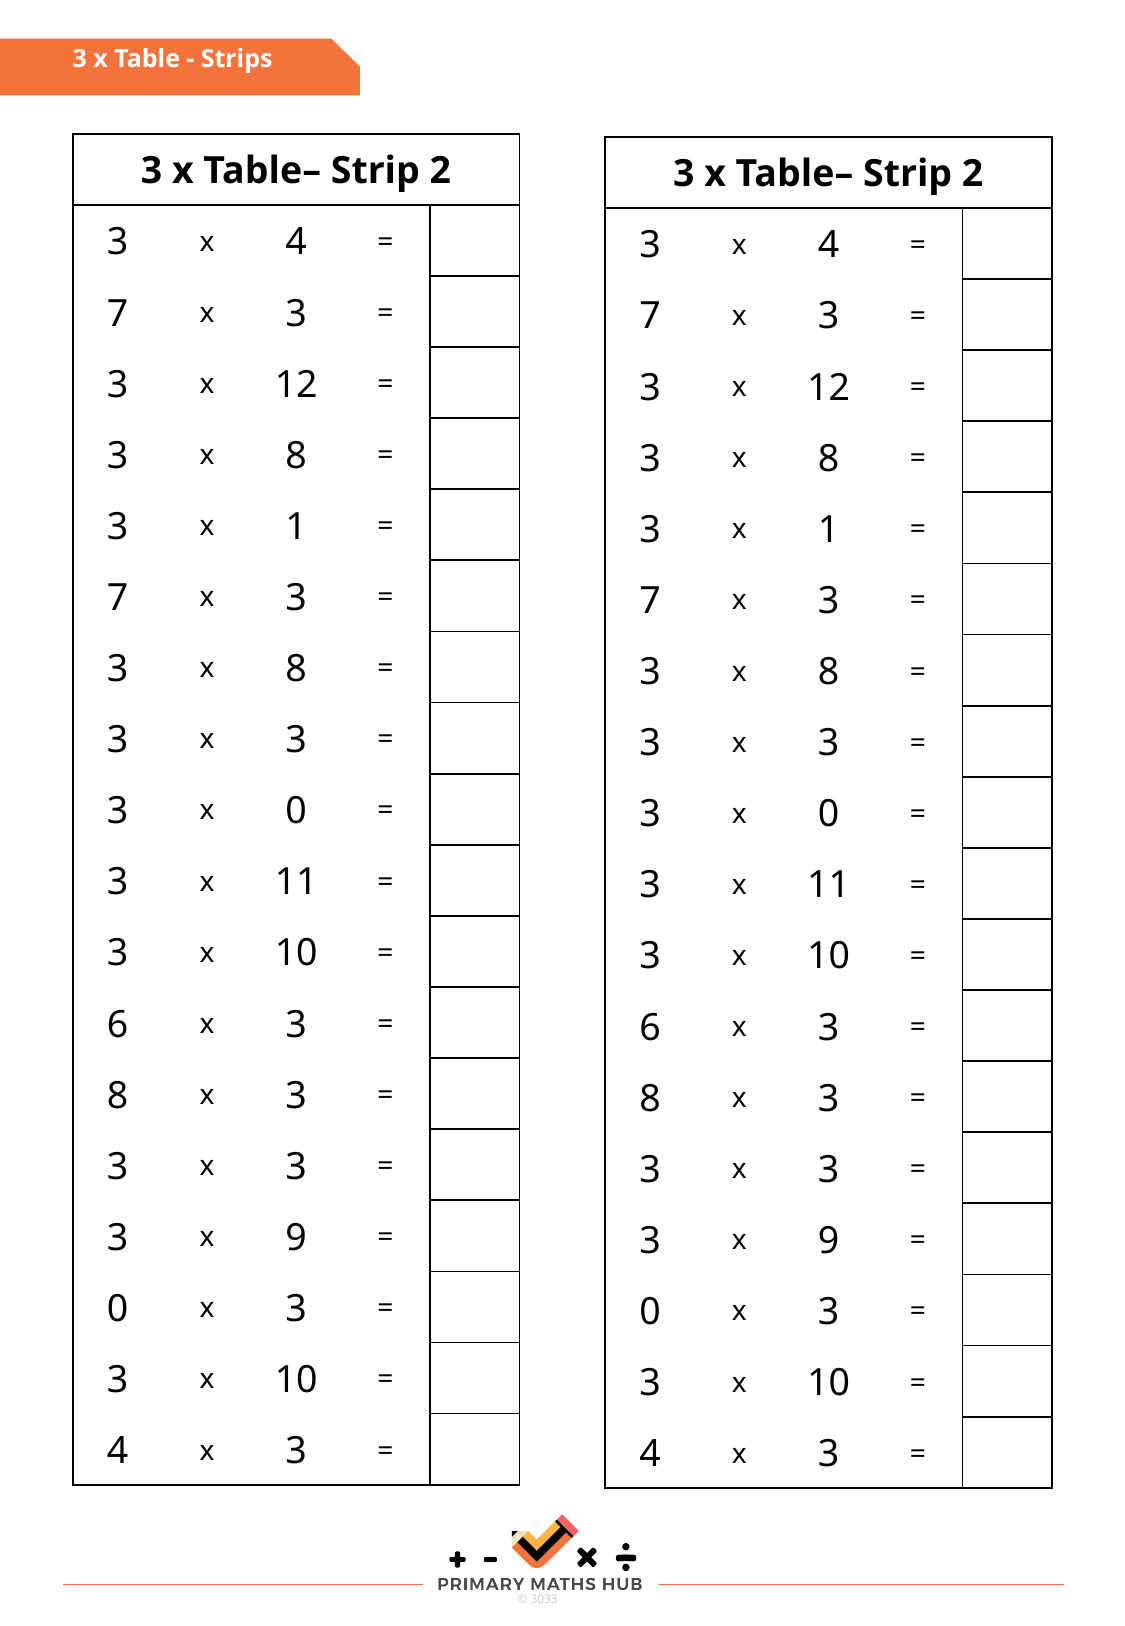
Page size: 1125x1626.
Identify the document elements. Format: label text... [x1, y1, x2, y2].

table_cell x [695, 777, 784, 848]
table_cell [963, 564, 1051, 634]
table_cell = [341, 916, 429, 987]
table_cell [963, 707, 1051, 776]
table_cell 3 [606, 350, 695, 421]
table_cell 9 [784, 1203, 873, 1274]
table_cell 3 [74, 774, 162, 845]
table_cell 0 [606, 1274, 695, 1346]
table_cell x [162, 1129, 252, 1200]
table_cell 0 [74, 1271, 162, 1343]
table_cell x [162, 1414, 252, 1484]
table_cell [431, 632, 519, 702]
table_cell x [162, 987, 252, 1058]
table_cell 8 [606, 1061, 695, 1132]
table_cell 3 [784, 990, 873, 1061]
table_cell 3 [74, 418, 162, 489]
table_cell 3 [606, 635, 695, 706]
table_cell [431, 419, 519, 488]
table_cell = [873, 209, 962, 279]
table_cell 3 [74, 206, 162, 276]
table_cell x [162, 560, 252, 631]
table_cell = [873, 1274, 962, 1346]
table_cell x [162, 916, 252, 987]
table_cell x [695, 848, 784, 919]
table_cell 3 [606, 209, 695, 279]
table_cell 3 [252, 987, 341, 1058]
table_cell [431, 348, 519, 417]
table_cell [431, 1272, 519, 1342]
table_cell 0 [252, 774, 341, 845]
table_cell 3 [74, 631, 162, 703]
table_cell 3 [252, 1129, 341, 1200]
table_cell = [341, 774, 429, 845]
table_cell 3 [606, 421, 695, 492]
table_cell 8 [784, 635, 873, 706]
table_cell [963, 920, 1051, 989]
table_cell 3 [74, 489, 162, 560]
table_cell = [873, 1132, 962, 1203]
table_cell 3 [784, 706, 873, 777]
table_cell = [341, 1200, 429, 1271]
table_cell = [873, 279, 962, 350]
table_cell 7 [606, 279, 695, 350]
table_cell x [695, 279, 784, 350]
text_box © 3033 [429, 1584, 646, 1614]
table_cell 3 [606, 777, 695, 848]
table_cell [431, 988, 519, 1057]
table_cell [963, 1204, 1051, 1274]
table_cell 0 [784, 777, 873, 848]
table_cell [963, 1275, 1051, 1345]
table_cell 3 [252, 1058, 341, 1129]
table_cell x [695, 209, 784, 279]
table_cell 3 [606, 1203, 695, 1274]
table_cell x [695, 919, 784, 990]
table_cell = [873, 706, 962, 777]
table_cell 7 [74, 560, 162, 631]
table_cell [431, 1130, 519, 1199]
table_cell 8 [252, 418, 341, 489]
table_cell [431, 703, 519, 773]
table_cell x [695, 990, 784, 1061]
table_cell 4 [74, 1414, 162, 1484]
table_cell [963, 849, 1051, 918]
table_cell 3 [74, 347, 162, 418]
table_cell 3 [74, 703, 162, 774]
table_cell 3 [784, 563, 873, 635]
table_cell x [162, 774, 252, 845]
table_cell 8 [252, 631, 341, 703]
table_cell = [341, 1058, 429, 1129]
table_cell = [341, 1343, 429, 1414]
table_cell x [162, 489, 252, 560]
table_cell x [695, 350, 784, 421]
table_cell = [873, 421, 962, 492]
table_cell = [341, 560, 429, 631]
table_cell 10 [252, 1343, 341, 1414]
table_cell 3 [252, 703, 341, 774]
table_cell [963, 991, 1051, 1060]
table_cell [431, 1343, 519, 1413]
table_cell [963, 635, 1051, 705]
table_cell [431, 1059, 519, 1128]
table_cell 10 [252, 916, 341, 987]
table_cell 3 [784, 1417, 873, 1487]
table_cell 10 [784, 919, 873, 990]
table_cell = [341, 845, 429, 916]
table_cell x [695, 1274, 784, 1346]
table_cell [431, 846, 519, 915]
table_cell [963, 280, 1051, 349]
table_cell x [162, 347, 252, 418]
table_cell [963, 209, 1051, 278]
table_cell = [341, 987, 429, 1058]
table_cell = [341, 206, 429, 276]
table_cell x [695, 1203, 784, 1274]
table_cell 4 [606, 1417, 695, 1487]
table_cell x [162, 276, 252, 347]
table_cell = [341, 347, 429, 418]
table_cell 11 [252, 845, 341, 916]
table_cell 8 [784, 421, 873, 492]
table_cell 4 [784, 209, 873, 279]
table_cell 3 [252, 1271, 341, 1343]
table_cell 6 [606, 990, 695, 1061]
table_cell x [162, 1343, 252, 1414]
table_cell 3 [606, 919, 695, 990]
table_cell = [341, 631, 429, 703]
text_box 3 x Table - Strips [0, 37, 361, 97]
table_cell x [162, 631, 252, 703]
table_cell 3 [74, 1200, 162, 1271]
table_cell x [162, 703, 252, 774]
table_cell 7 [74, 276, 162, 347]
table_cell 7 [606, 563, 695, 635]
table_cell = [341, 703, 429, 774]
table_cell = [873, 1061, 962, 1132]
table_cell [431, 561, 519, 631]
table_cell [431, 1414, 519, 1484]
table_cell 8 [74, 1058, 162, 1129]
table_cell [963, 1418, 1051, 1487]
table_cell = [873, 635, 962, 706]
table_cell = [873, 990, 962, 1061]
table_cell 3 [606, 706, 695, 777]
table_cell [963, 1346, 1051, 1416]
table_cell [963, 1062, 1051, 1131]
table_cell = [341, 276, 429, 347]
table_cell 3 [606, 492, 695, 563]
table_cell = [341, 1129, 429, 1200]
table_header 3 x Table– Strip 2 [74, 135, 519, 204]
table_cell 3 [784, 1274, 873, 1346]
table_cell 3 [252, 560, 341, 631]
table_cell [963, 351, 1051, 420]
table_cell [963, 493, 1051, 563]
table_cell 3 [74, 1129, 162, 1200]
table_cell 3 [606, 1132, 695, 1203]
table_cell = [873, 350, 962, 421]
table_cell = [873, 563, 962, 635]
table_cell = [341, 418, 429, 489]
table_cell x [695, 1132, 784, 1203]
table_cell x [162, 1058, 252, 1129]
table_cell = [873, 1417, 962, 1487]
table_cell x [162, 845, 252, 916]
table_cell 3 [252, 1414, 341, 1484]
table_cell 12 [252, 347, 341, 418]
picture [432, 1512, 648, 1597]
table_cell 1 [784, 492, 873, 563]
table_cell [431, 206, 519, 275]
table_cell x [695, 706, 784, 777]
table_cell [431, 490, 519, 559]
table_cell x [695, 1417, 784, 1487]
table_cell = [873, 1346, 962, 1417]
table_cell x [695, 492, 784, 563]
table_cell = [873, 777, 962, 848]
table_cell x [162, 1200, 252, 1271]
table_cell 11 [784, 848, 873, 919]
table_cell x [695, 1061, 784, 1132]
table_cell x [162, 418, 252, 489]
table_cell [963, 422, 1051, 491]
table_cell = [341, 1414, 429, 1484]
table_header 3 x Table– Strip 2 [606, 138, 1051, 207]
table_cell x [162, 1271, 252, 1343]
table_cell 10 [784, 1346, 873, 1417]
table_cell 3 [252, 276, 341, 347]
table_cell 1 [252, 489, 341, 560]
table_cell x [695, 563, 784, 635]
table_cell 3 [606, 1346, 695, 1417]
table_cell 3 [784, 1132, 873, 1203]
table_cell 3 [74, 1343, 162, 1414]
table_cell = [873, 1203, 962, 1274]
table_cell = [873, 919, 962, 990]
table_cell 3 [606, 848, 695, 919]
table_cell 6 [74, 987, 162, 1058]
table_cell [963, 778, 1051, 847]
table_cell 4 [252, 206, 341, 276]
table_cell = [873, 848, 962, 919]
table_cell = [341, 489, 429, 560]
table_cell [431, 277, 519, 346]
table_cell x [695, 635, 784, 706]
table_cell 3 [74, 916, 162, 987]
table_cell 12 [784, 350, 873, 421]
table_cell 3 [784, 1061, 873, 1132]
table_cell [431, 917, 519, 986]
table_cell x [695, 1346, 784, 1417]
table_cell x [162, 206, 252, 276]
table_cell 9 [252, 1200, 341, 1271]
table_cell [431, 1201, 519, 1271]
table_cell [431, 775, 519, 844]
table_cell 3 [784, 279, 873, 350]
table_cell = [341, 1271, 429, 1343]
table_cell [963, 1133, 1051, 1202]
table_cell = [873, 492, 962, 563]
table_cell x [695, 421, 784, 492]
table_cell 3 [74, 845, 162, 916]
